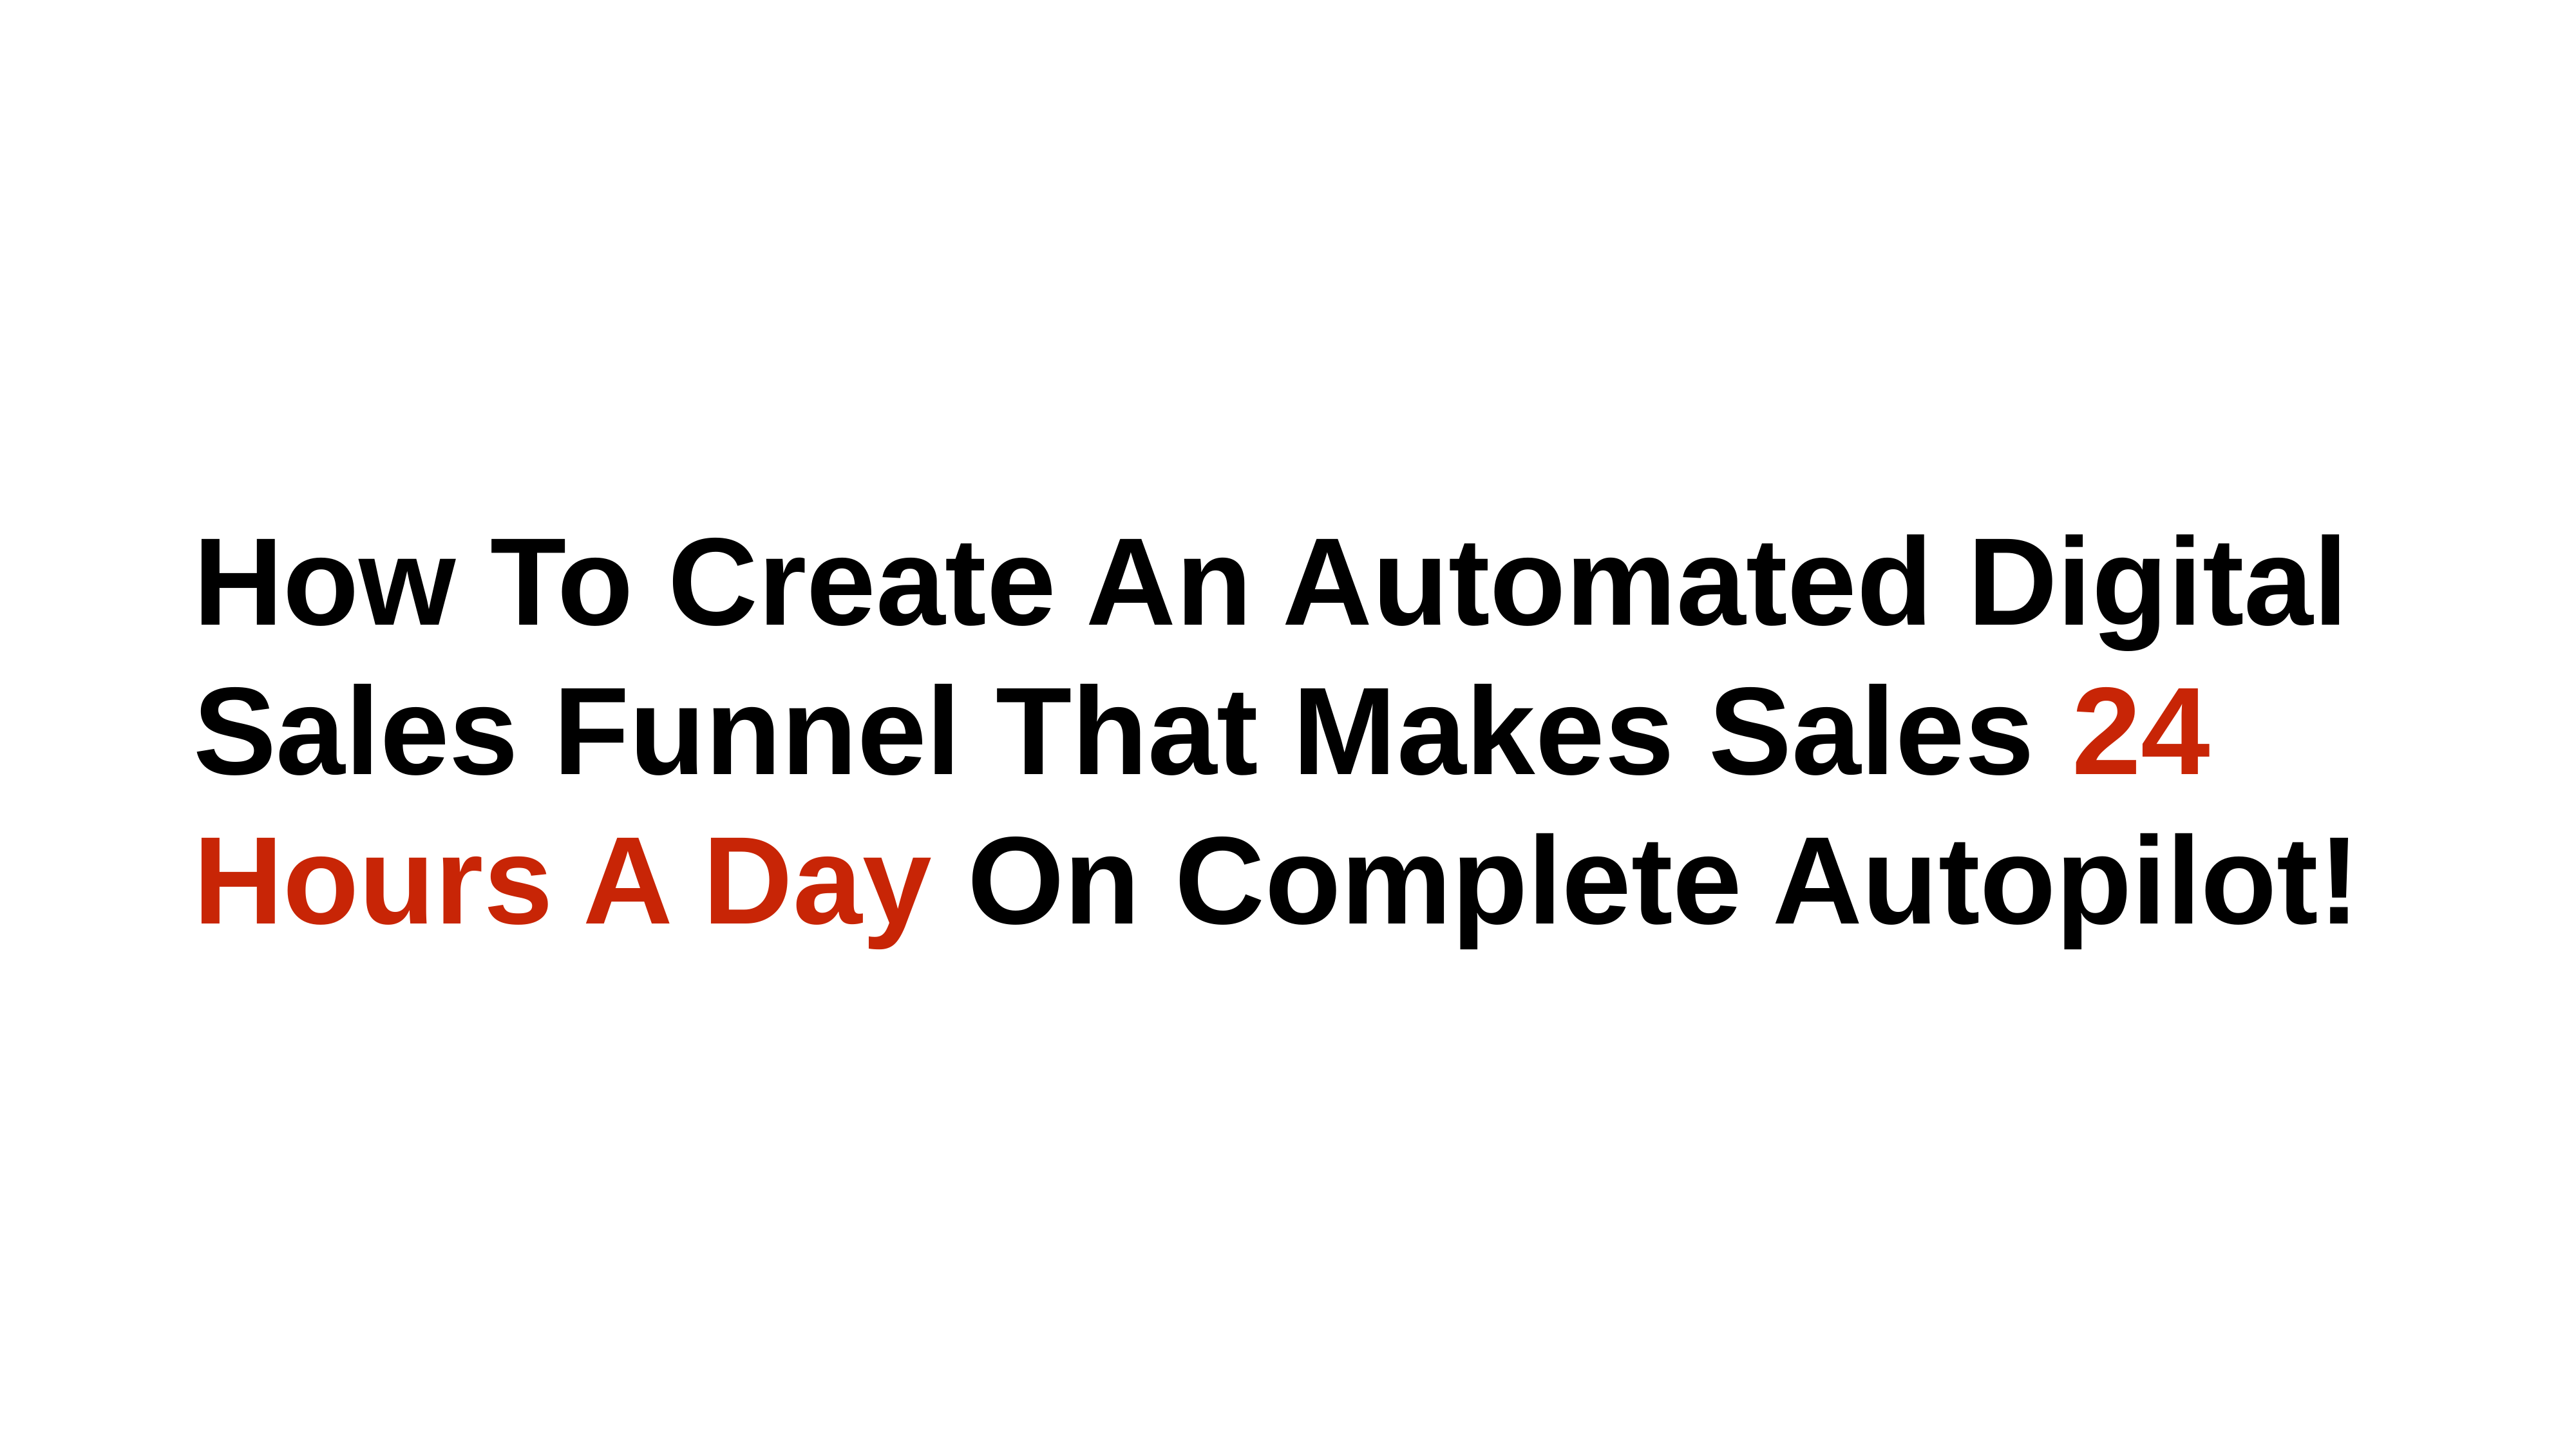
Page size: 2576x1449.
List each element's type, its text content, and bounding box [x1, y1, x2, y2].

title How To Create An Automated Digital Sales Funnel That Makes Sales 24 Hours A Day On Complete Autopilot! [187, 478, 2389, 971]
